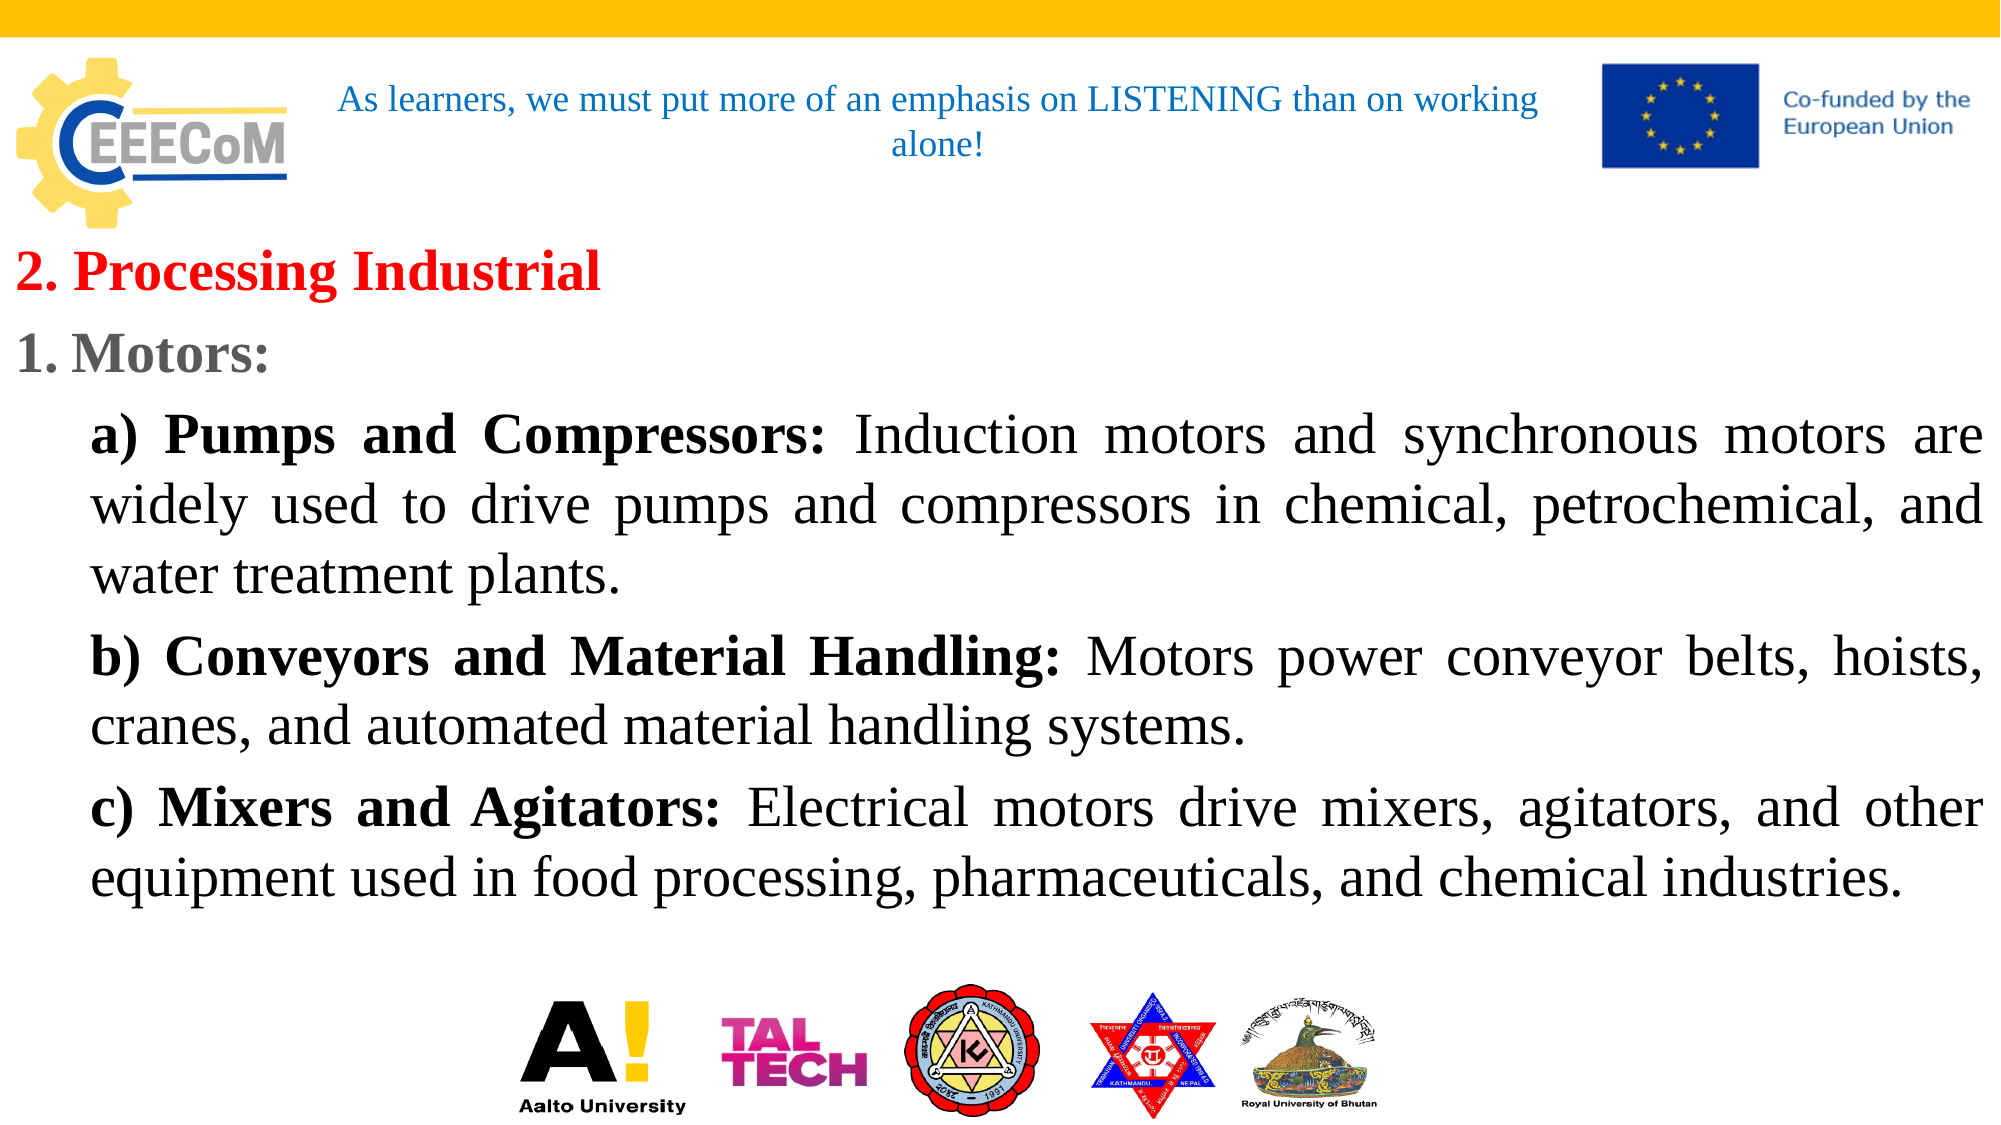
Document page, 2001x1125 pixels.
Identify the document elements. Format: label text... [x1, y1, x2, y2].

title As learners, we must put more of an emphasis on LISTENING than on working alone! [312, 37, 1565, 201]
list 2. Processing Industrial Motors: a) Pumps and Compressors: Induction motors and synchronous motors are widely used to drive pumps and compressors in chemical, petrochemical, and water treatment plants. b) Conveyors and Material Handling: Motors power conveyor belts, hoists, cranes, and automated material handling systems. c) Mixers and Agitators: Electrical motors drive mixers, agitators, and other equipment used in food processing, pharmaceuticals, and chemical industries. [0, 224, 2000, 975]
picture [11, 50, 299, 224]
picture [512, 984, 1382, 1125]
picture [1595, 46, 2000, 181]
